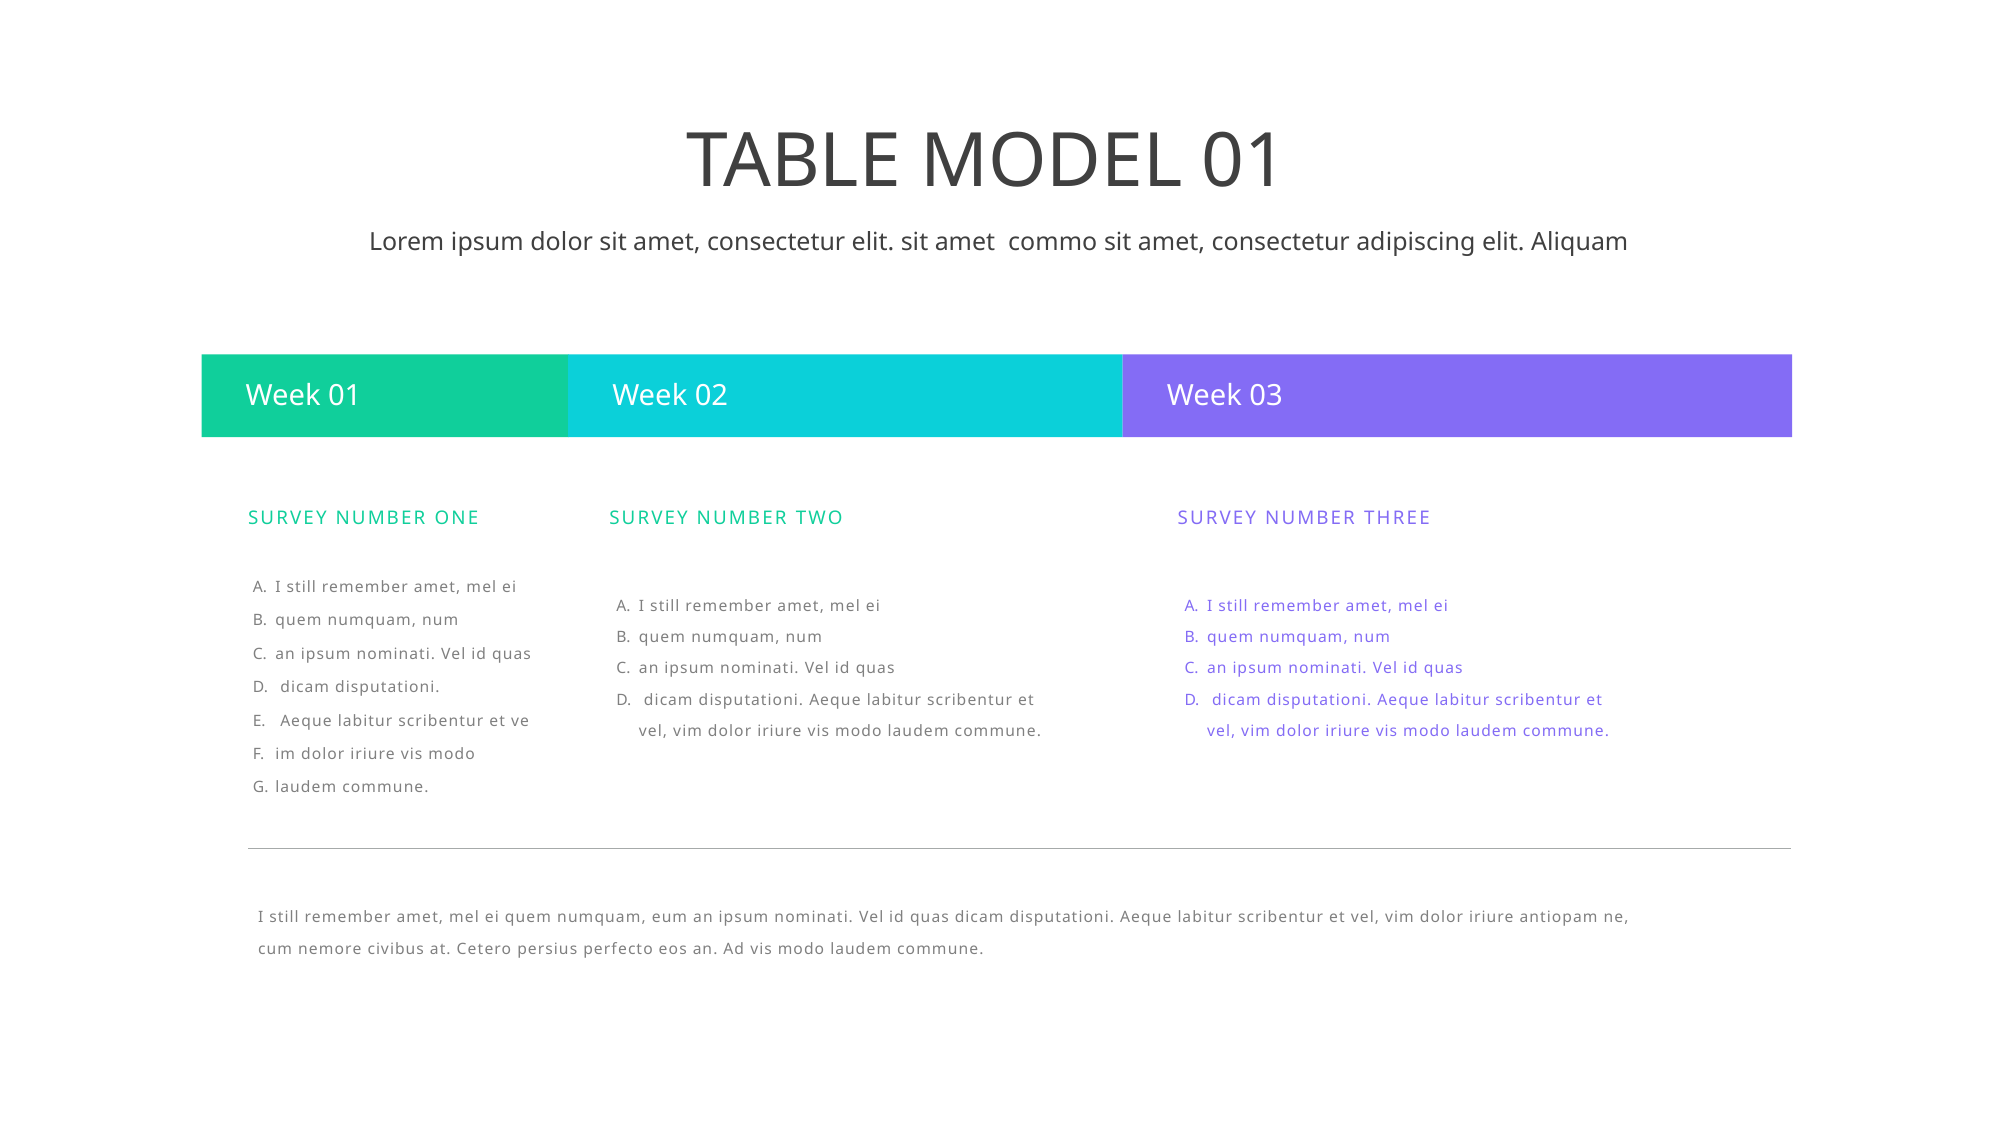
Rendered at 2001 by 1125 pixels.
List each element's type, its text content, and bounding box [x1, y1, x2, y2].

text_box I still remember amet, mel ei quem numquam, eum an ipsum nominati. Vel id quas dicam disputationi. Aeque labitur scribentur et vel, vim dolor iriure antiopam ne, cum nemore civibus at. Cetero persius perfecto eos an. Ad vis modo laudem commune. [258, 894, 1640, 971]
text_box Survey Number Two [605, 487, 888, 543]
text_box [201, 354, 568, 438]
text_box [568, 354, 1122, 438]
text_box Week 02 [608, 372, 843, 416]
text_box I still remember amet, mel ei quem numquam, num an ipsum nominati. Vel id quas dicam disputationi. Aeque labitur scribentur et vel, vim dolor iriure vis modo laudem commune. [1184, 583, 1627, 812]
text_box Survey Number Three [1173, 487, 1456, 543]
text_box I still remember amet, mel ei quem numquam, num an ipsum nominati. Vel id quas dicam disputationi. Aeque labitur scribentur et vel, vim dolor iriure vis modo laudem commune. [616, 583, 1058, 812]
text_box [1122, 354, 1793, 438]
text_box Week 01 [241, 372, 476, 416]
text_box TABLE MODEL 01 [506, 66, 1469, 202]
text_box Lorem ipsum dolor sit amet, consectetur elit. sit amet commo sit amet, consectetur adipiscing elit. Aliquam [341, 202, 1659, 263]
text_box Week 03 [1162, 372, 1397, 416]
text_box Survey Number One [243, 487, 527, 543]
text_box I still remember amet, mel ei quem numquam, num an ipsum nominati. Vel id quas dicam disputationi. Aeque labitur scribentur et ve im dolor iriure vis modo laudem commune. [252, 583, 551, 812]
